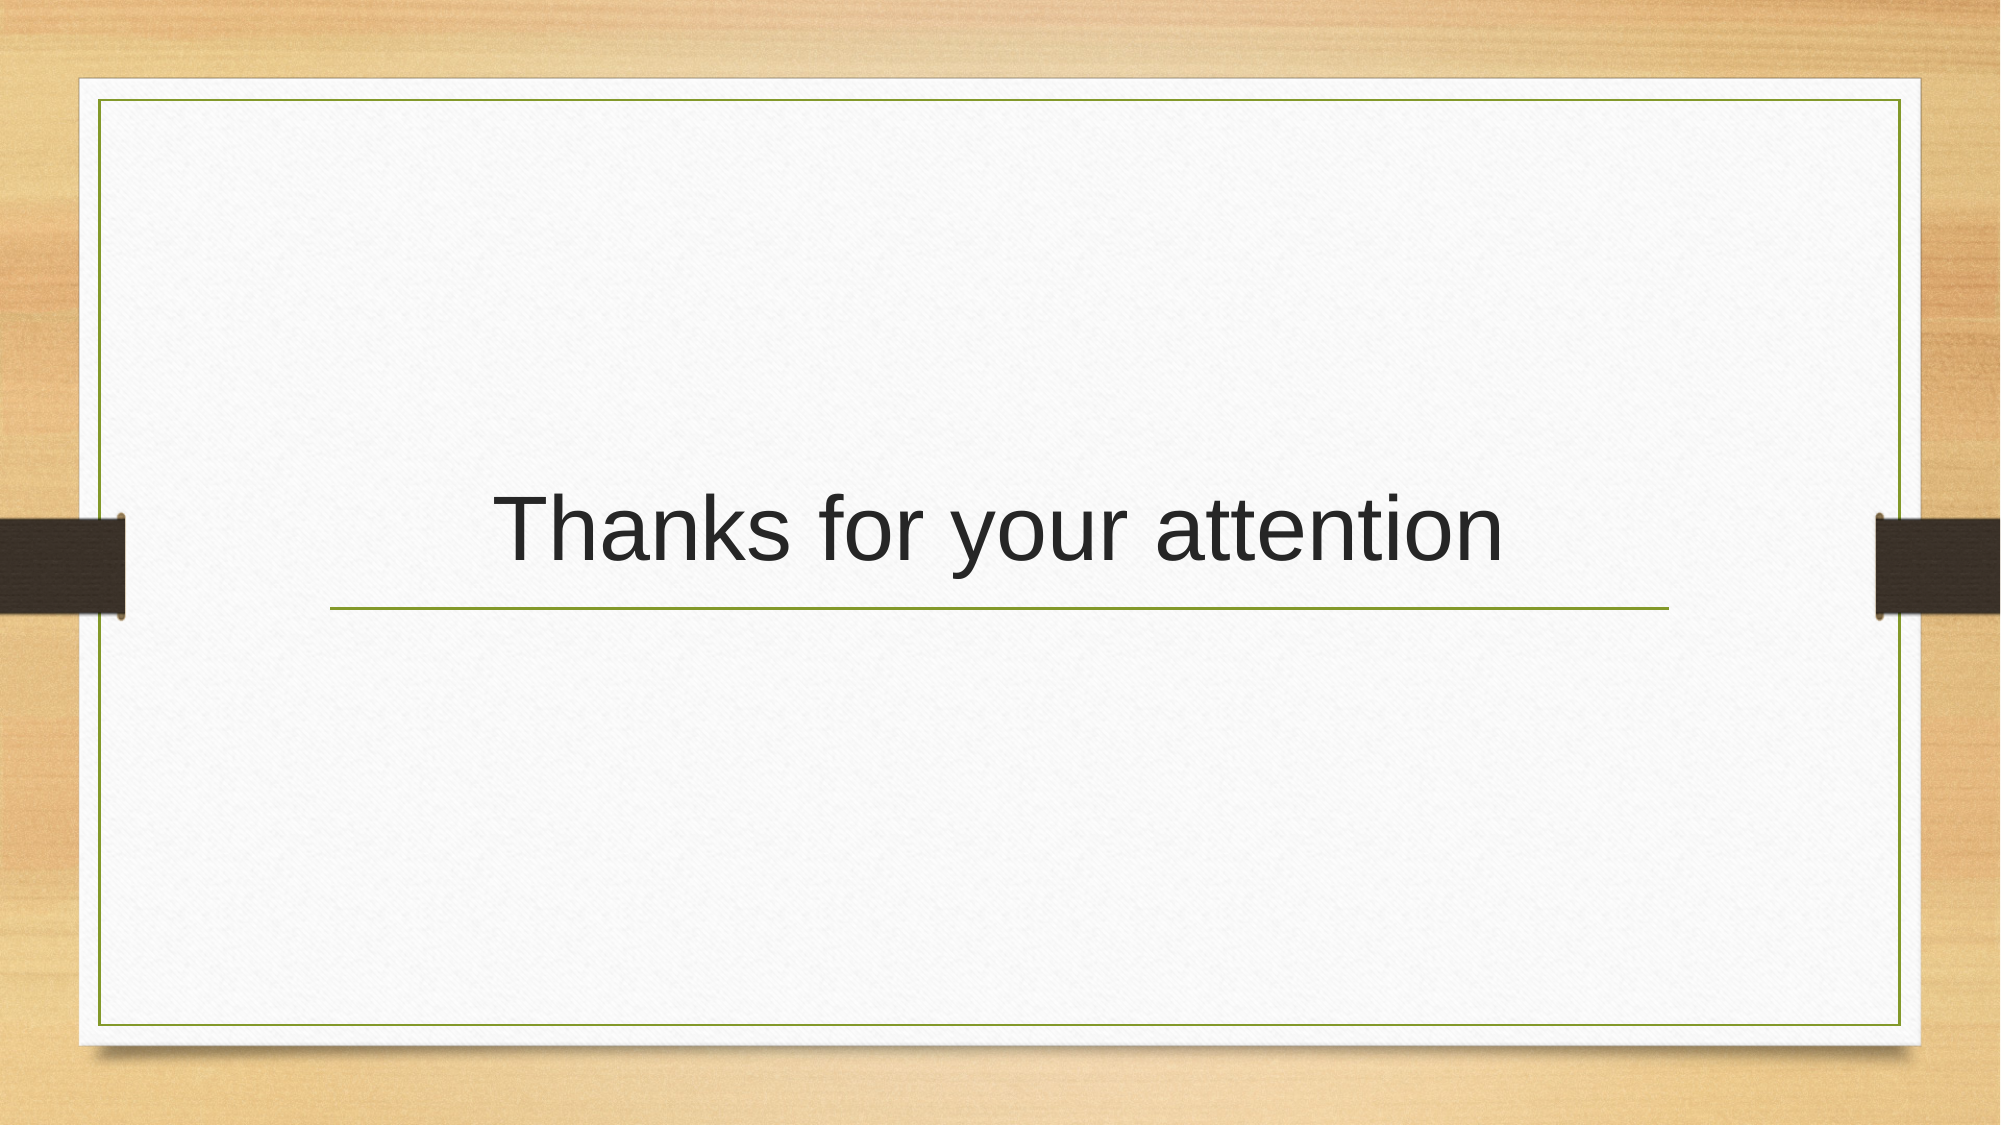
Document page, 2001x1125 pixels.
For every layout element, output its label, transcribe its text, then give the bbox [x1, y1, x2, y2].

picture [0, 0, 2001, 1125]
title Thanks for your attention [330, 287, 1669, 587]
